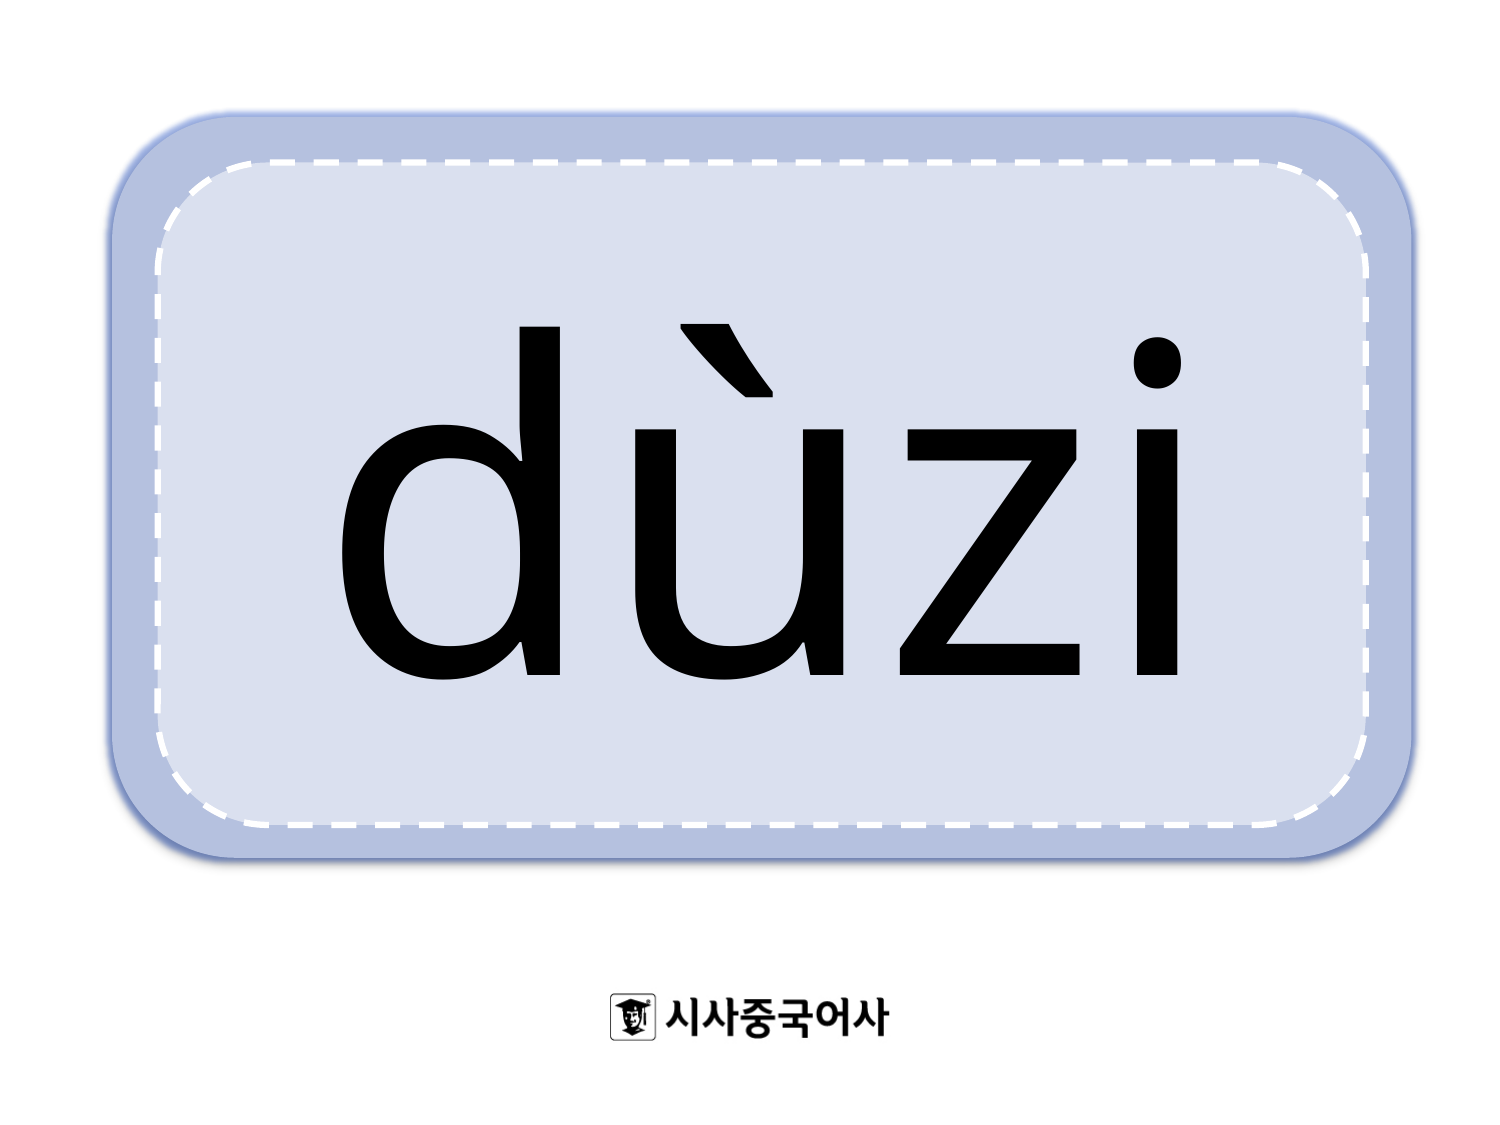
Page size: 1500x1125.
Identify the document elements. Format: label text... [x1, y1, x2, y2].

text_box dùzi [162, 160, 1371, 824]
picture [602, 987, 898, 1047]
